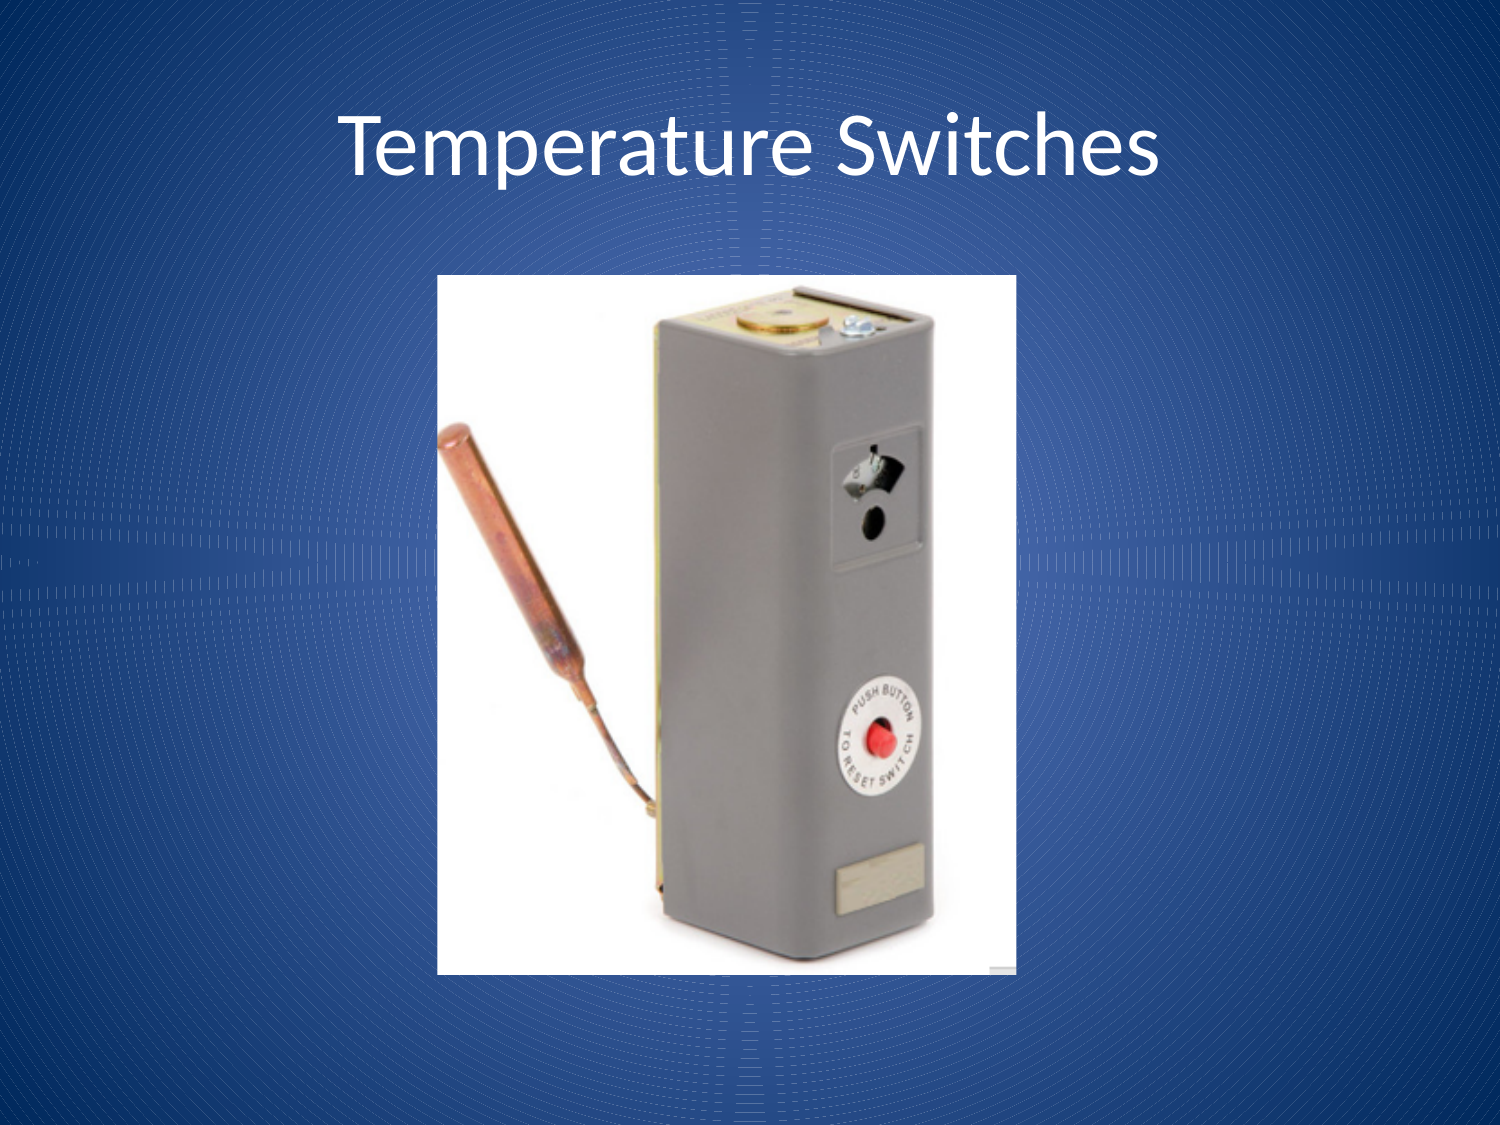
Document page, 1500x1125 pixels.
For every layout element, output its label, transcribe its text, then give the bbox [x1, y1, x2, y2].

picture [437, 274, 1017, 976]
title Temperature Switches [75, 45, 1425, 233]
